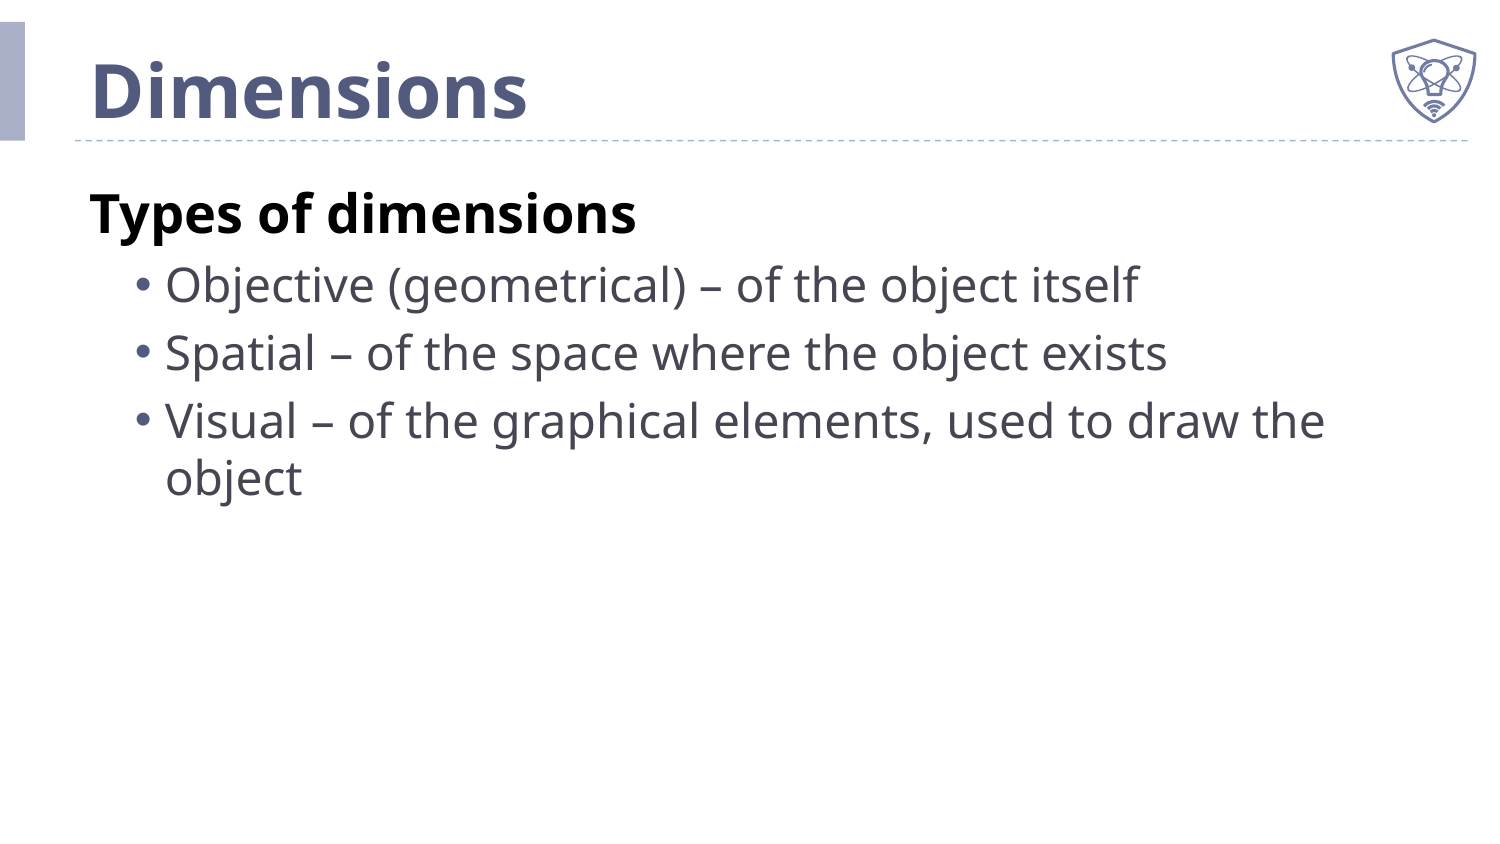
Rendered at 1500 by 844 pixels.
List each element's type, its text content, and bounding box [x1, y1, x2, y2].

list Types of dimensions Objective (geometrical) – of the object itself Spatial – of the space where the object exists Visual – of the graphical elements, used to draw the object [75, 171, 1475, 835]
title Dimensions [75, 18, 1475, 141]
